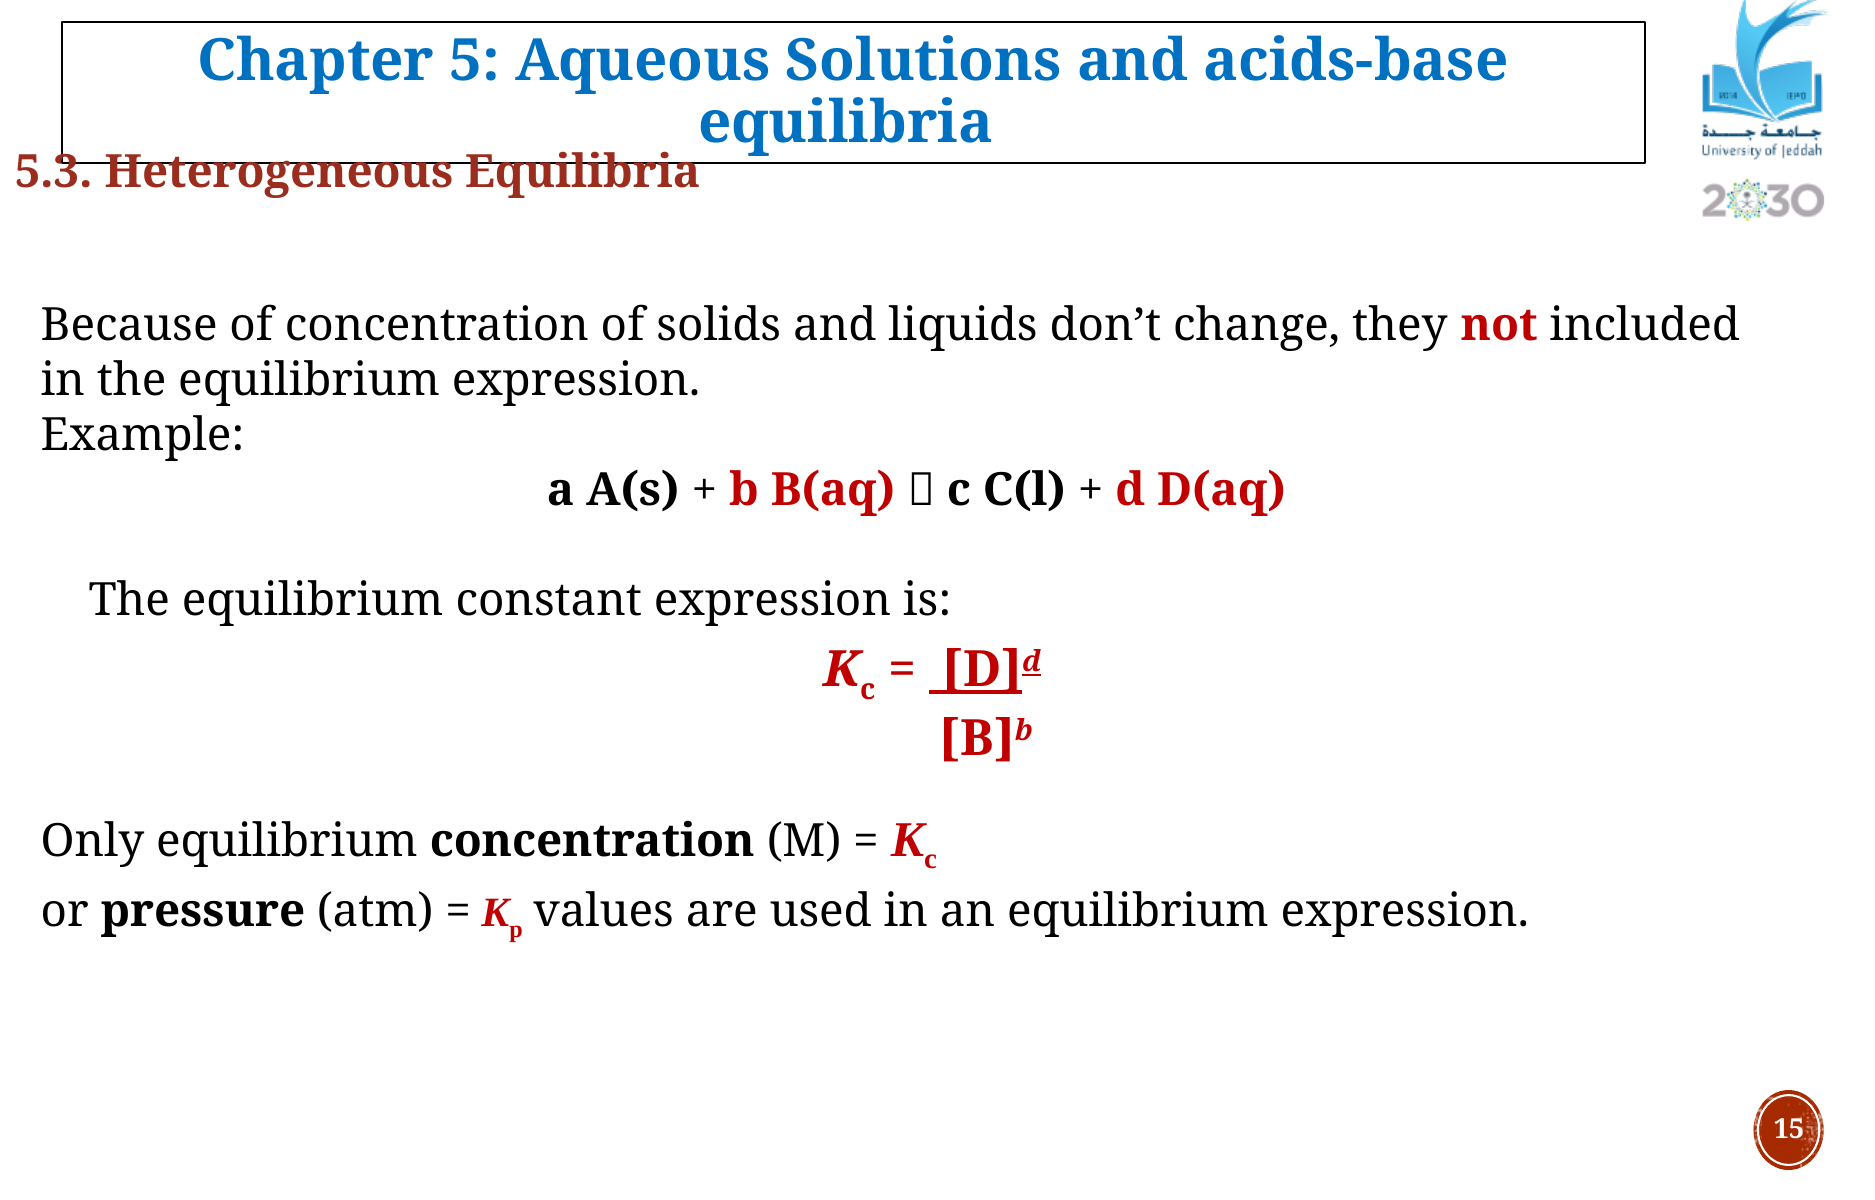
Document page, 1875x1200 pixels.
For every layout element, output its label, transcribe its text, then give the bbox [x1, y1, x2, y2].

text_box 5.3. Heterogeneous Equilibria [0, 134, 809, 260]
slide_number 15 [1739, 1097, 1838, 1162]
text_box Because of concentration of solids and liquids don’t change, they not included in the equilibrium expression. Example: a A(s) + b B(aq)  c C(l) + d D(aq) The equilibrium constant expression is: Only equilibrium concentration (M) = Kc or pressure (atm) = Kp values are used in an equilibrium expression. [25, 232, 1808, 950]
text_box Kc = [D]d [B]b [808, 629, 1057, 773]
picture [1681, 0, 1846, 227]
text_box Chapter 5: Aqueous Solutions and acids-base equilibria [61, 21, 1646, 164]
